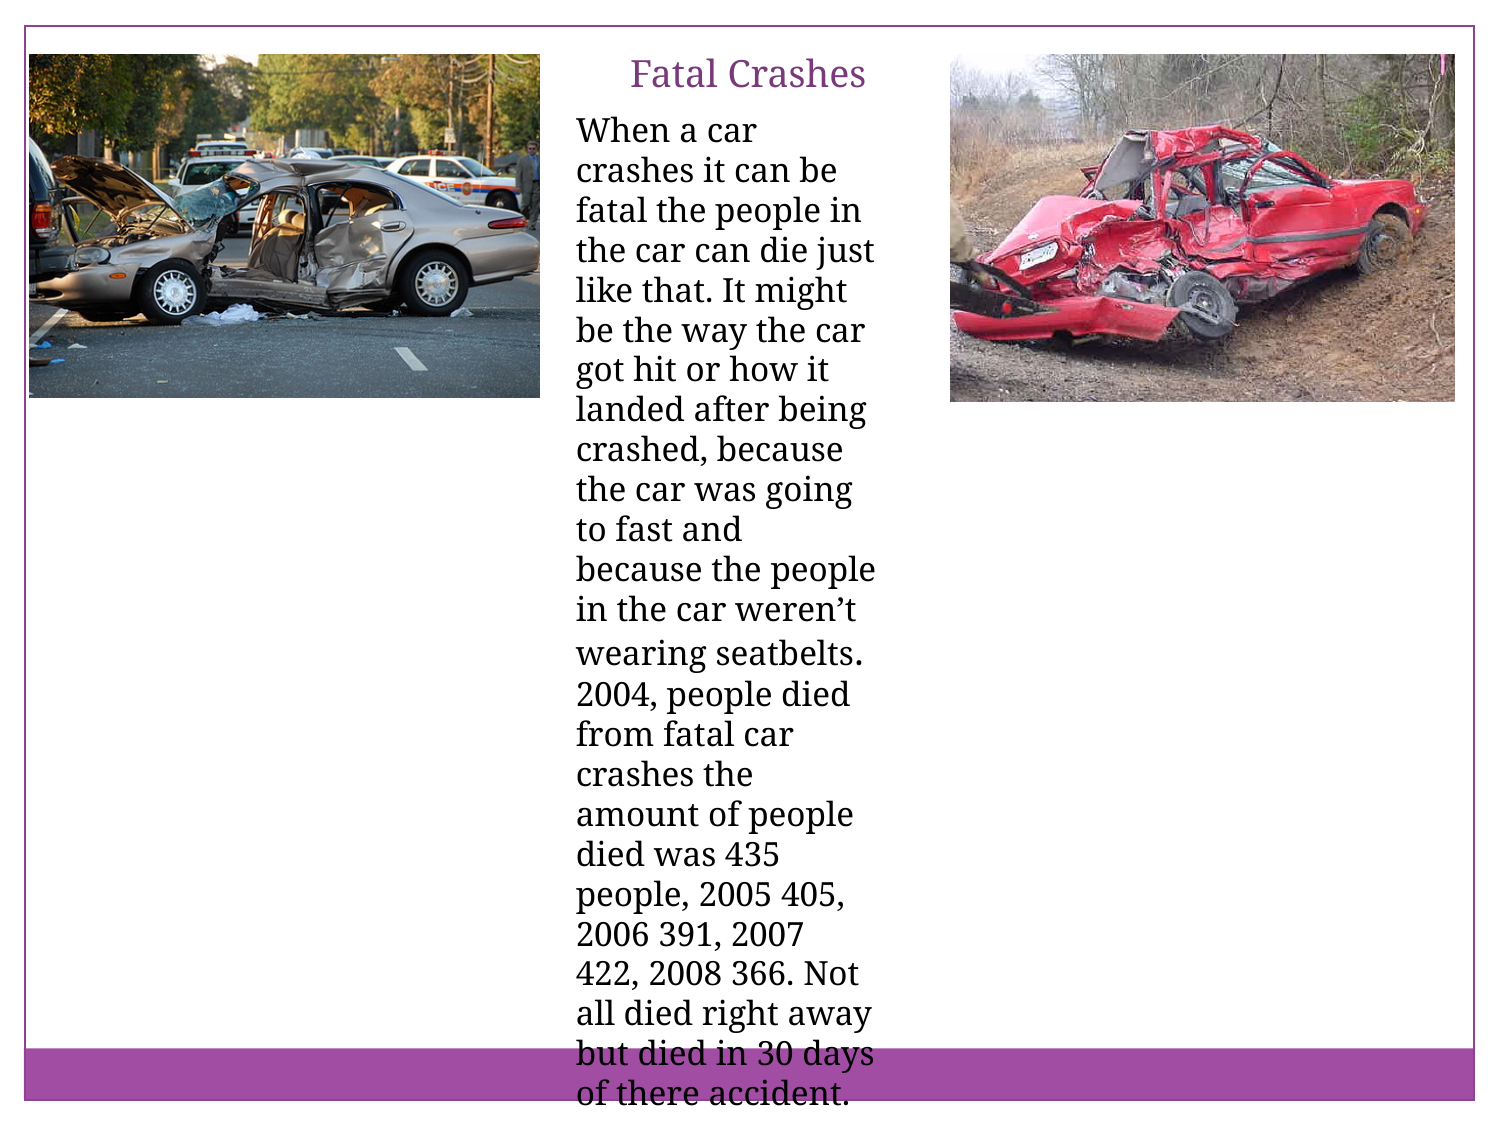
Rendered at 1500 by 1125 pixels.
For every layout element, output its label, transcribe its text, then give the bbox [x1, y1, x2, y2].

picture [29, 54, 540, 398]
text_box Fatal Crashes [147, 42, 1376, 148]
picture [950, 54, 1455, 402]
text_box When a car crashes it can be fatal the people in the car can die just like that. It might be the way the car got hit or how it landed after being crashed, because the car was going to fast and because the people in the car weren’t wearing seatbelts. 2004, people died from fatal car crashes the amount of people died was 435 people, 2005 405, 2006 391, 2007 422, 2008 366. Not all died right away but died in 30 days of there accident. [561, 101, 892, 1120]
